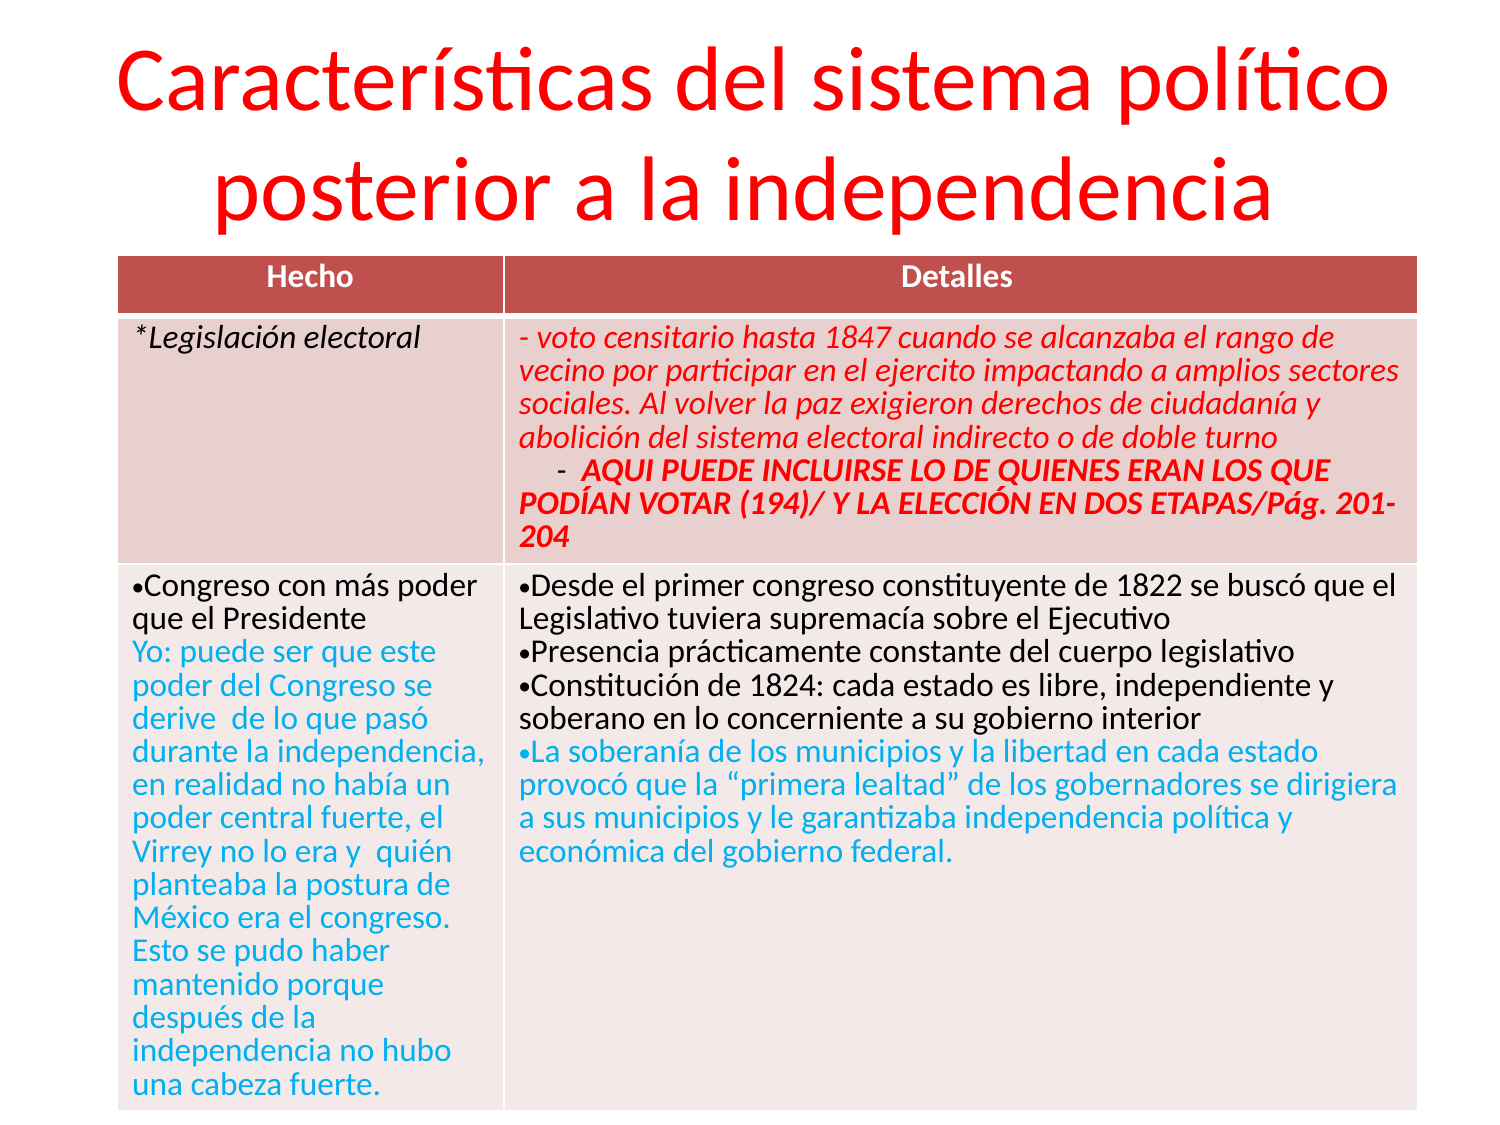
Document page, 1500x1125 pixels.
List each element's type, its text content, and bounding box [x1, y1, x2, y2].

table_cell Congreso con más poder que el Presidente Yo: puede ser que este poder del Congreso se derive de lo que pasó durante la independencia, en realidad no había un poder central fuerte, el Virrey no lo era y quién planteaba la postura de México era el congreso. Esto se pudo haber mantenido porque después de la independencia no hubo una cabeza fuerte. [118, 565, 503, 1110]
table_cell Desde el primer congreso constituyente de 1822 se buscó que el Legislativo tuviera supremacía sobre el Ejecutivo Presencia prácticamente constante del cuerpo legislativo Constitución de 1824: cada estado es libre, independiente y soberano en lo concerniente a su gobierno interior La soberanía de los municipios y la libertad en cada estado provocó que la “primera lealtad” de los gobernadores se dirigiera a sus municipios y le garantizaba independencia política y económica del gobierno federal. [505, 565, 1417, 1110]
table_header Hecho [118, 256, 503, 313]
table_header Detalles [505, 256, 1417, 313]
table_cell - voto censitario hasta 1847 cuando se alcanzaba el rango de vecino por participar en el ejercito impactando a amplios sectores sociales. Al volver la paz exigieron derechos de ciudadanía y abolición del sistema electoral indirecto o de doble turno - AQUI PUEDE INCLUIRSE LO DE QUIENES ERAN LOS QUE PODÍAN VOTAR (194)/ Y LA ELECCIÓN EN DOS ETAPAS/Pág. 201-204 [505, 319, 1417, 563]
table_cell *Legislación electoral [118, 319, 503, 563]
title Características del sistema político posterior a la independencia [79, 34, 1430, 223]
